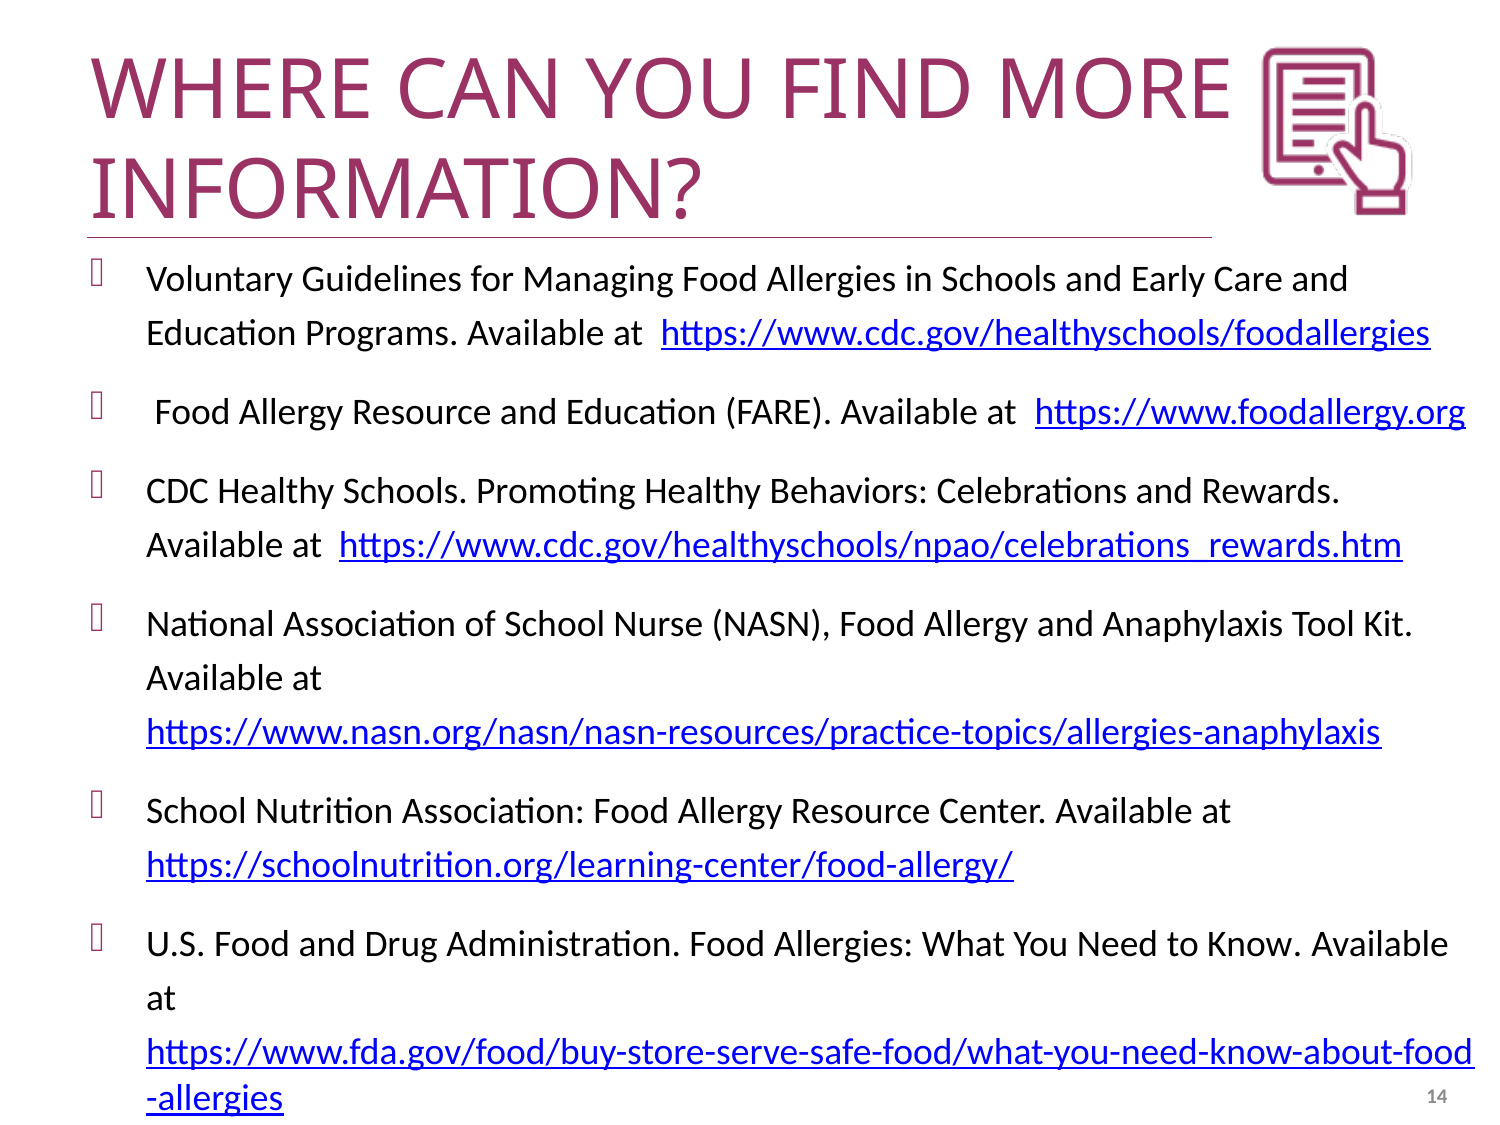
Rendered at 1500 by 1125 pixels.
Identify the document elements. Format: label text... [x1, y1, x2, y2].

slide_number 14 [1112, 1077, 1463, 1113]
title Where can you find more information? [75, 50, 1219, 221]
picture [1224, 9, 1438, 236]
list Voluntary Guidelines for Managing Food Allergies in Schools and Early Care and Education Programs. Available at https://www.cdc.gov/healthyschools/foodallergies Food Allergy Resource and Education (FARE). Available at https://www.foodallergy.org CDC Healthy Schools. Promoting Healthy Behaviors: Celebrations and Rewards. Available at https://www.cdc.gov/healthyschools/npao/celebrations_rewards.htm National Association of School Nurse (NASN), Food Allergy and Anaphylaxis Tool Kit. Available at https://www.nasn.org/nasn/nasn-resources/practice-topics/allergies-anaphylaxis School Nutrition Association: Food Allergy Resource Center. Available at https://schoolnutrition.org/learning-center/food-allergy/ U.S. Food and Drug Administration. Food Allergies: What You Need to Know. Available at https://www.fda.gov/food/buy-store-serve-safe-food/what-you-need-know-about-food-allergies [75, 237, 1500, 838]
